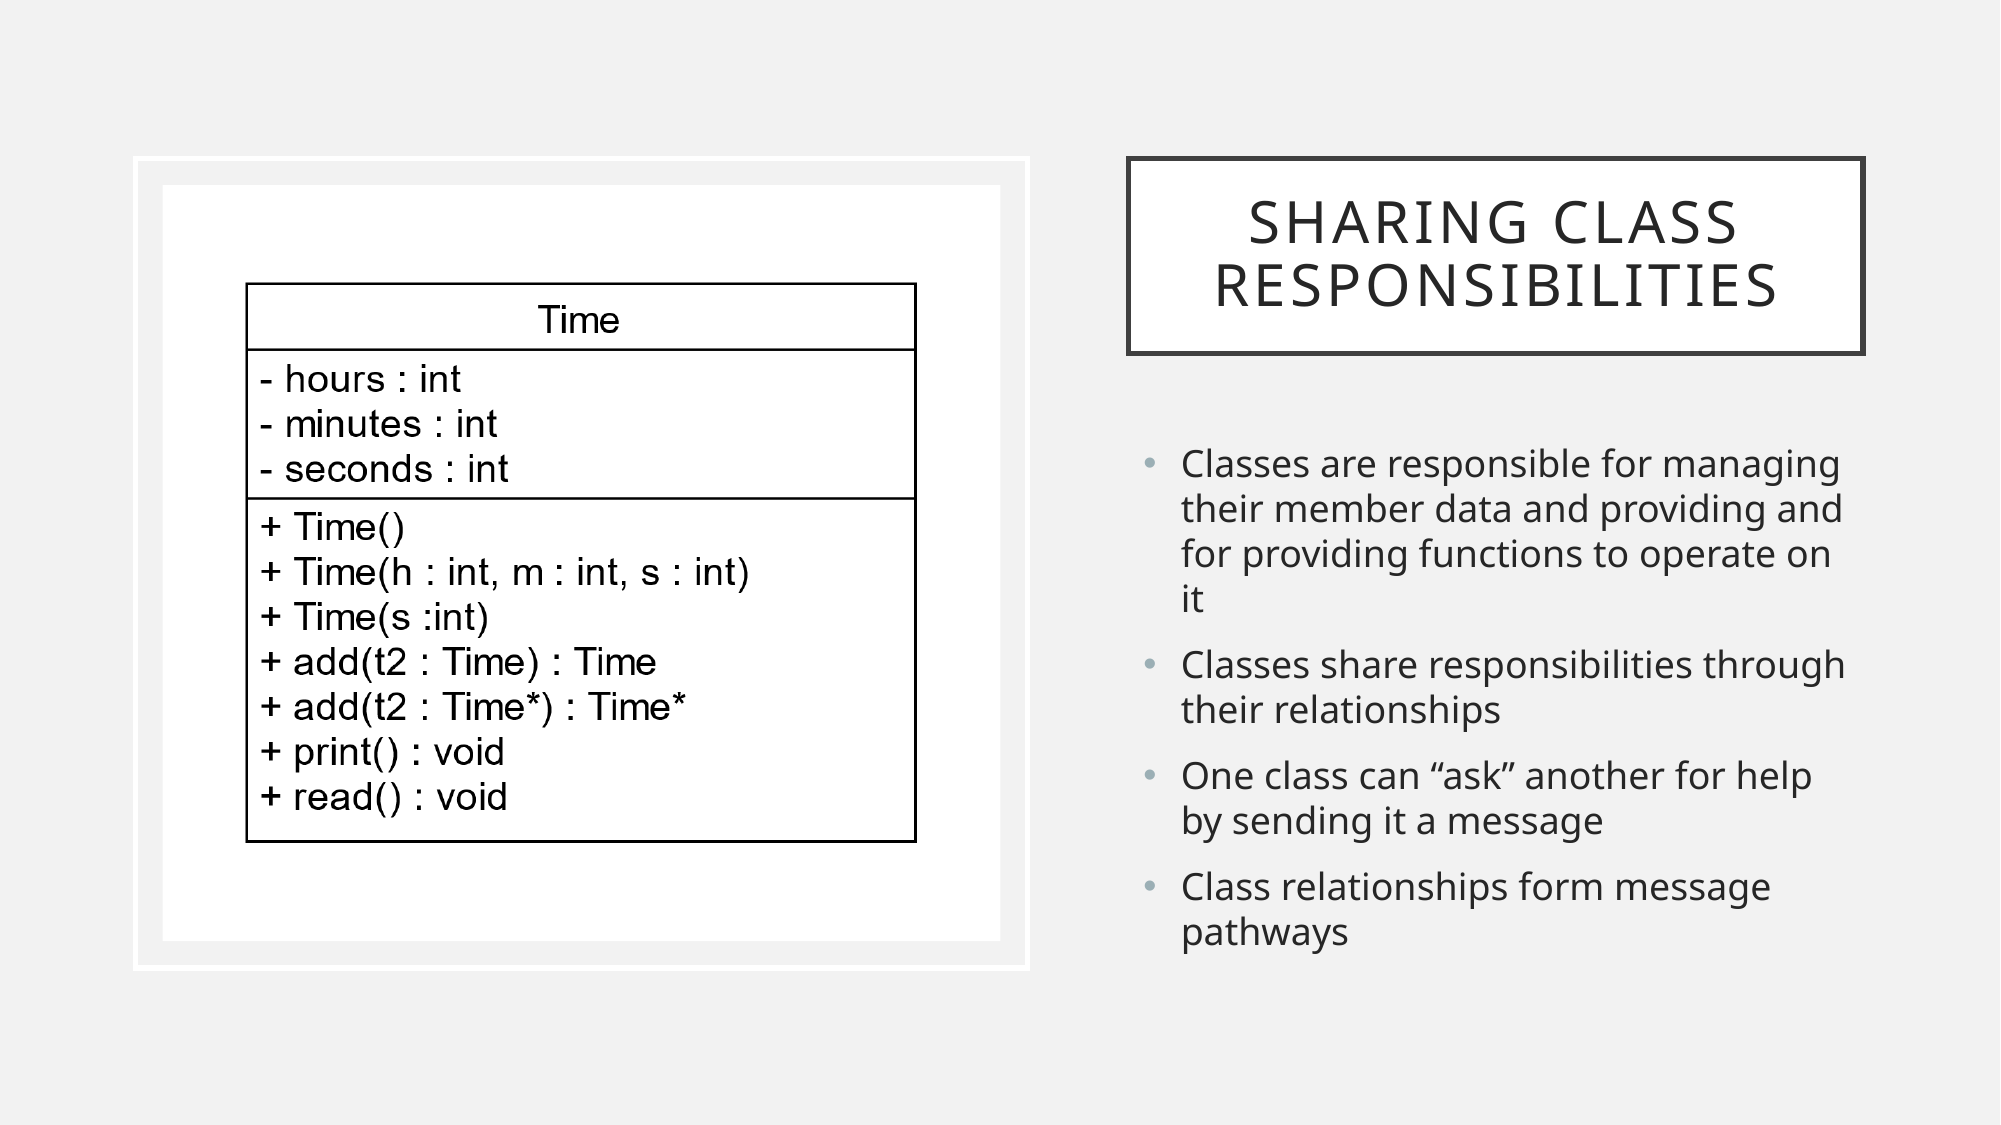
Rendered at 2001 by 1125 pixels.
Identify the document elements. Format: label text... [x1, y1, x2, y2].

title Sharing Class Responsibilities [1126, 156, 1866, 356]
list Classes are responsible for managing their member data and providing and for providing functions to operate on it Classes share responsibilities through their relationships One class can “ask” another for help by sending it a message Class relationships form message pathways [1128, 432, 1866, 968]
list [189, 226, 974, 900]
text_box [134, 157, 1029, 969]
text_box [162, 184, 1001, 942]
